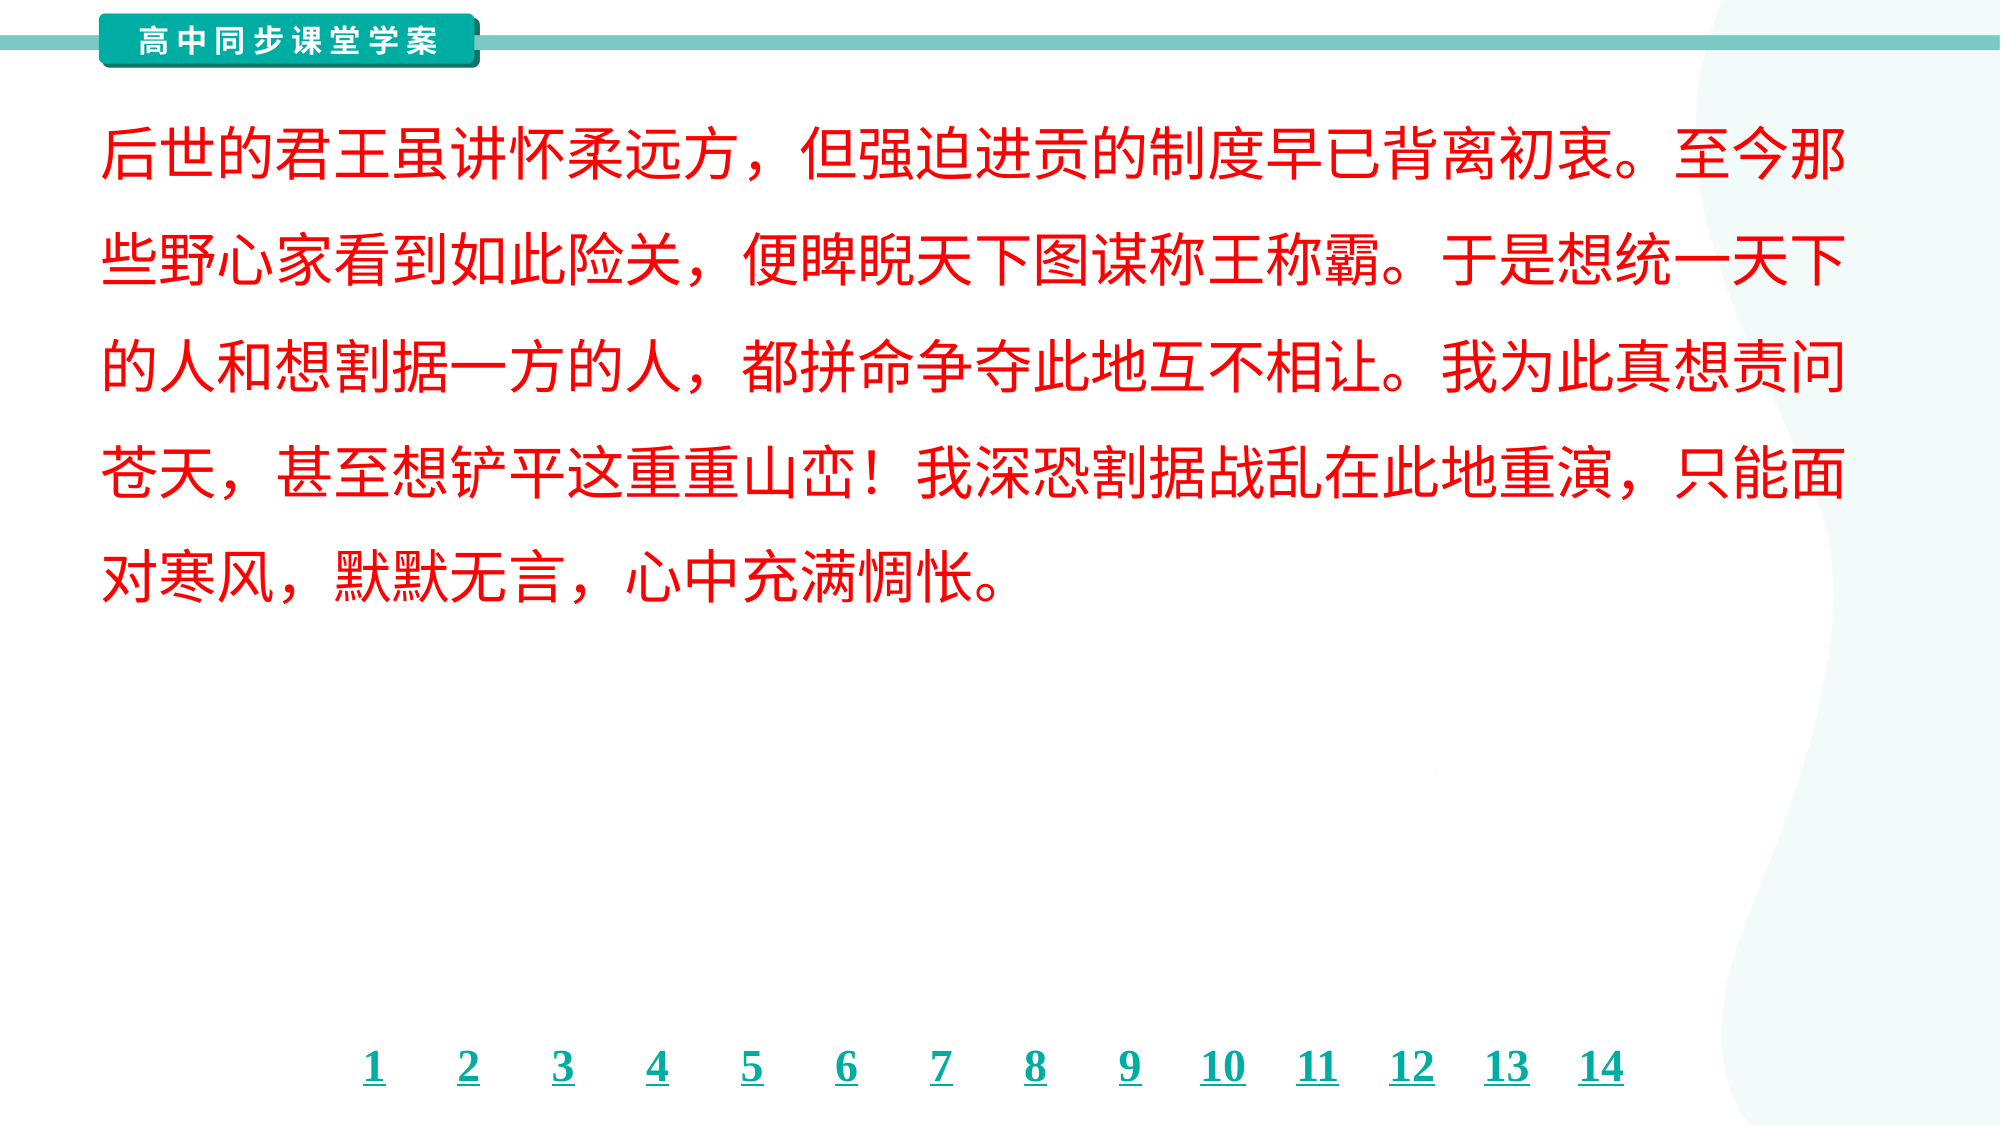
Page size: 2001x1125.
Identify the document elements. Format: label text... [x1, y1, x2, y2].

picture [0, 0, 2000, 1125]
text_box 后世的君王虽讲怀柔远方，但强迫进贡的制度早已背离初衷。至今那 些野心家看到如此险关，便睥睨天下图谋称王称霸。于是想统一天下 的人和想割据一方的人，都拼命争夺此地互不相让。我为此真想责问 苍天，甚至想铲平这重重山峦！我深恐割据战乱在此地重演，只能面 对寒风，默默无言，心中充满惆怅。 [100, 76, 1899, 600]
